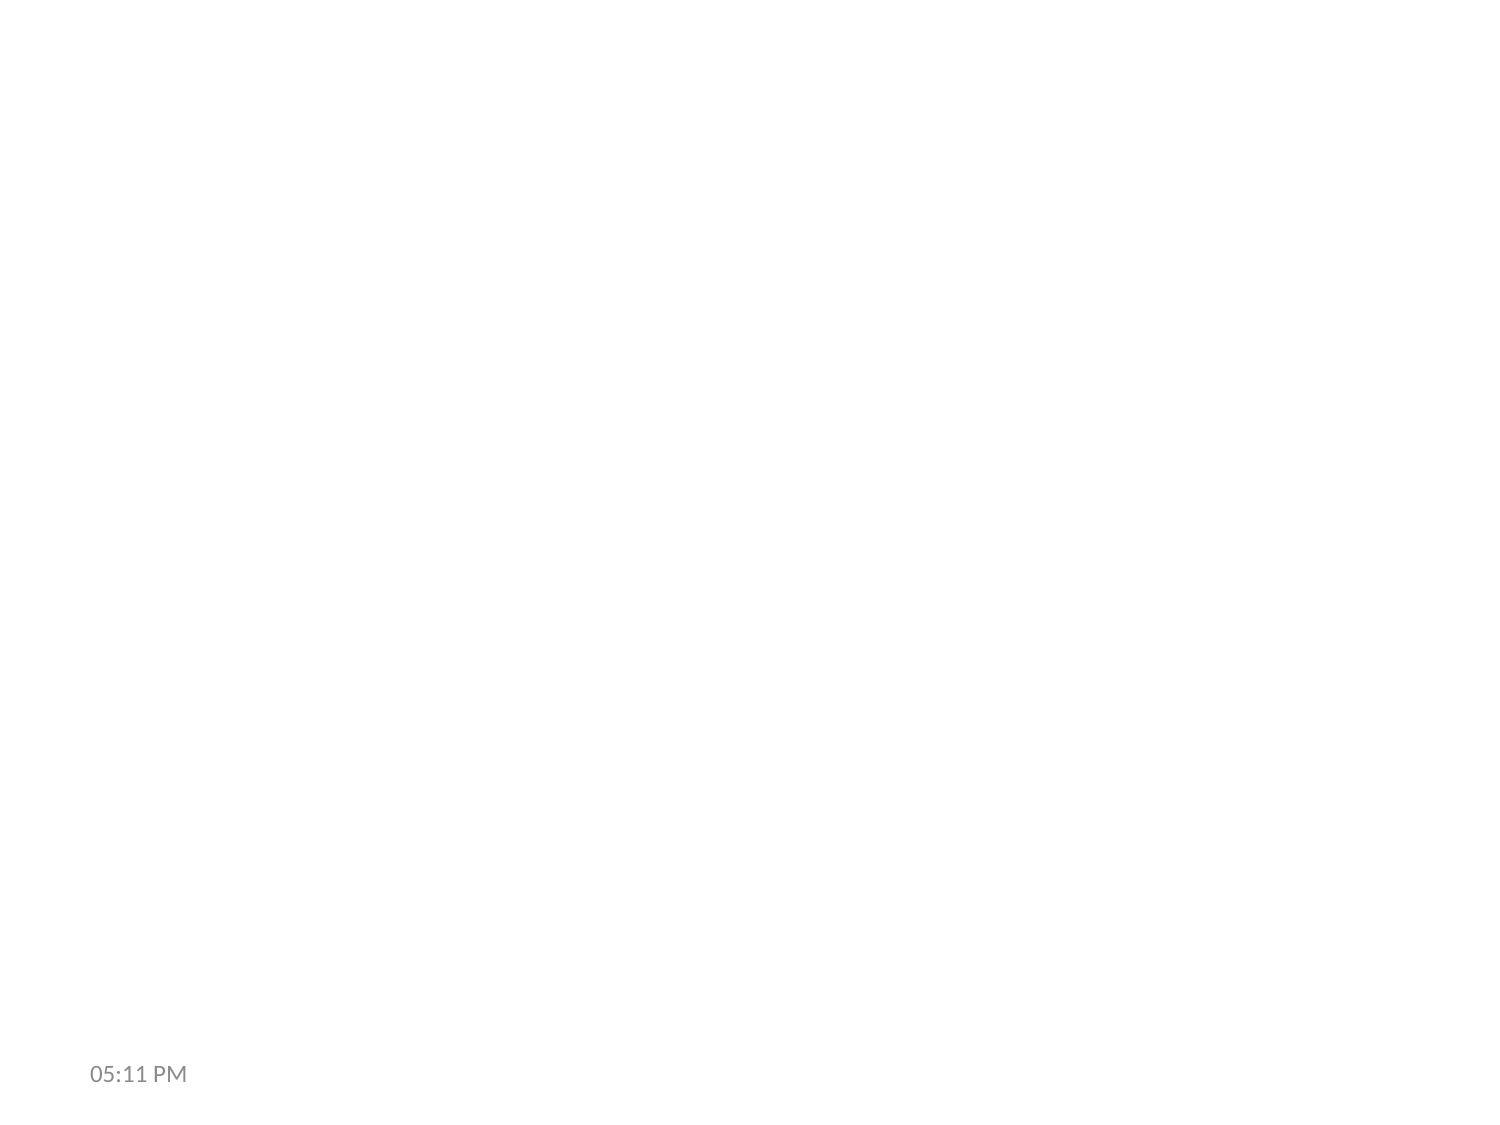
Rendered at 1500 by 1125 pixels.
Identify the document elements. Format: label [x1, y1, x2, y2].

slide_number [75, 1042, 425, 1103]
